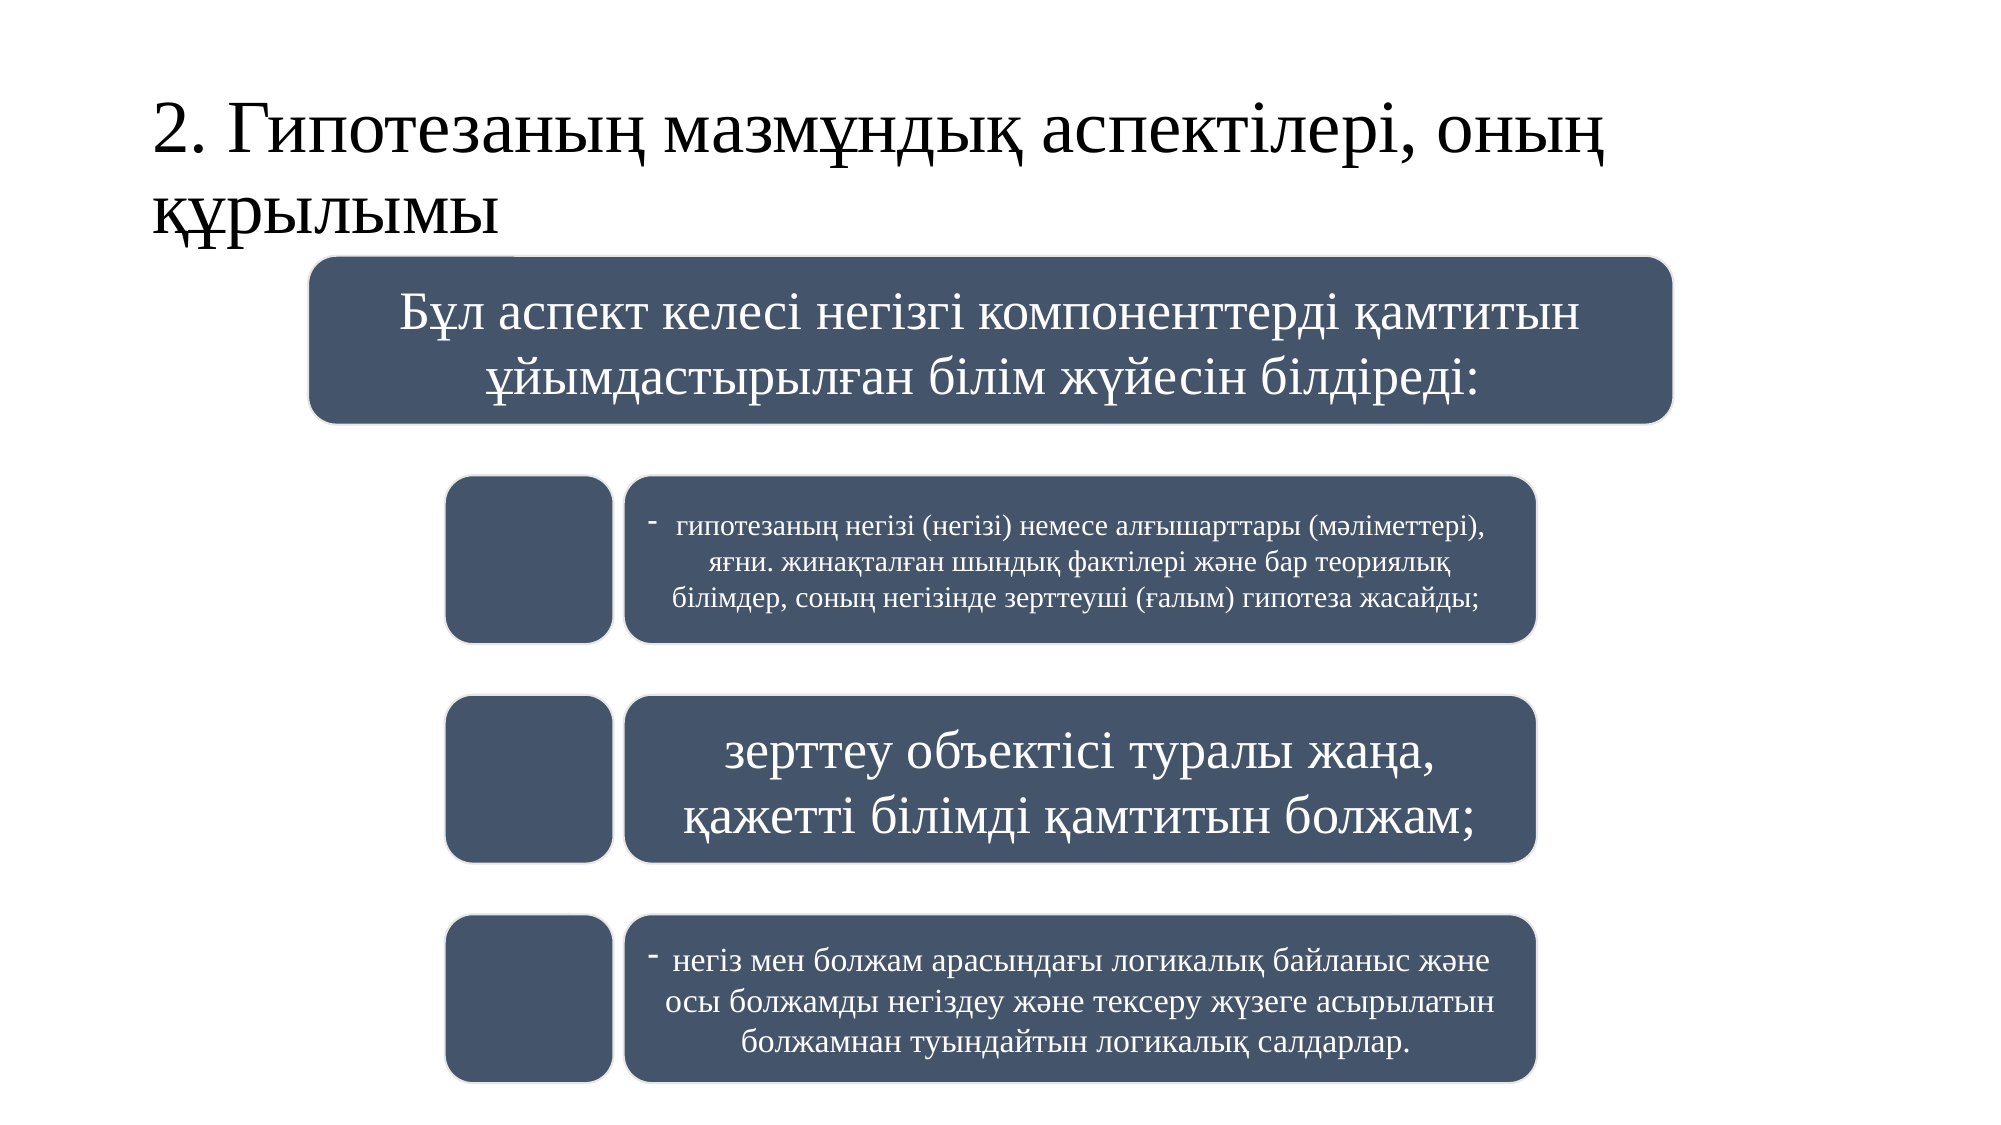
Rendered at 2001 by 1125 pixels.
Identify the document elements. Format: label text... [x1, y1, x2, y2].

title 2. Гипотезаның мазмұндық аспектілері, оның құрылымы [137, 59, 1863, 278]
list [137, 255, 1845, 1084]
